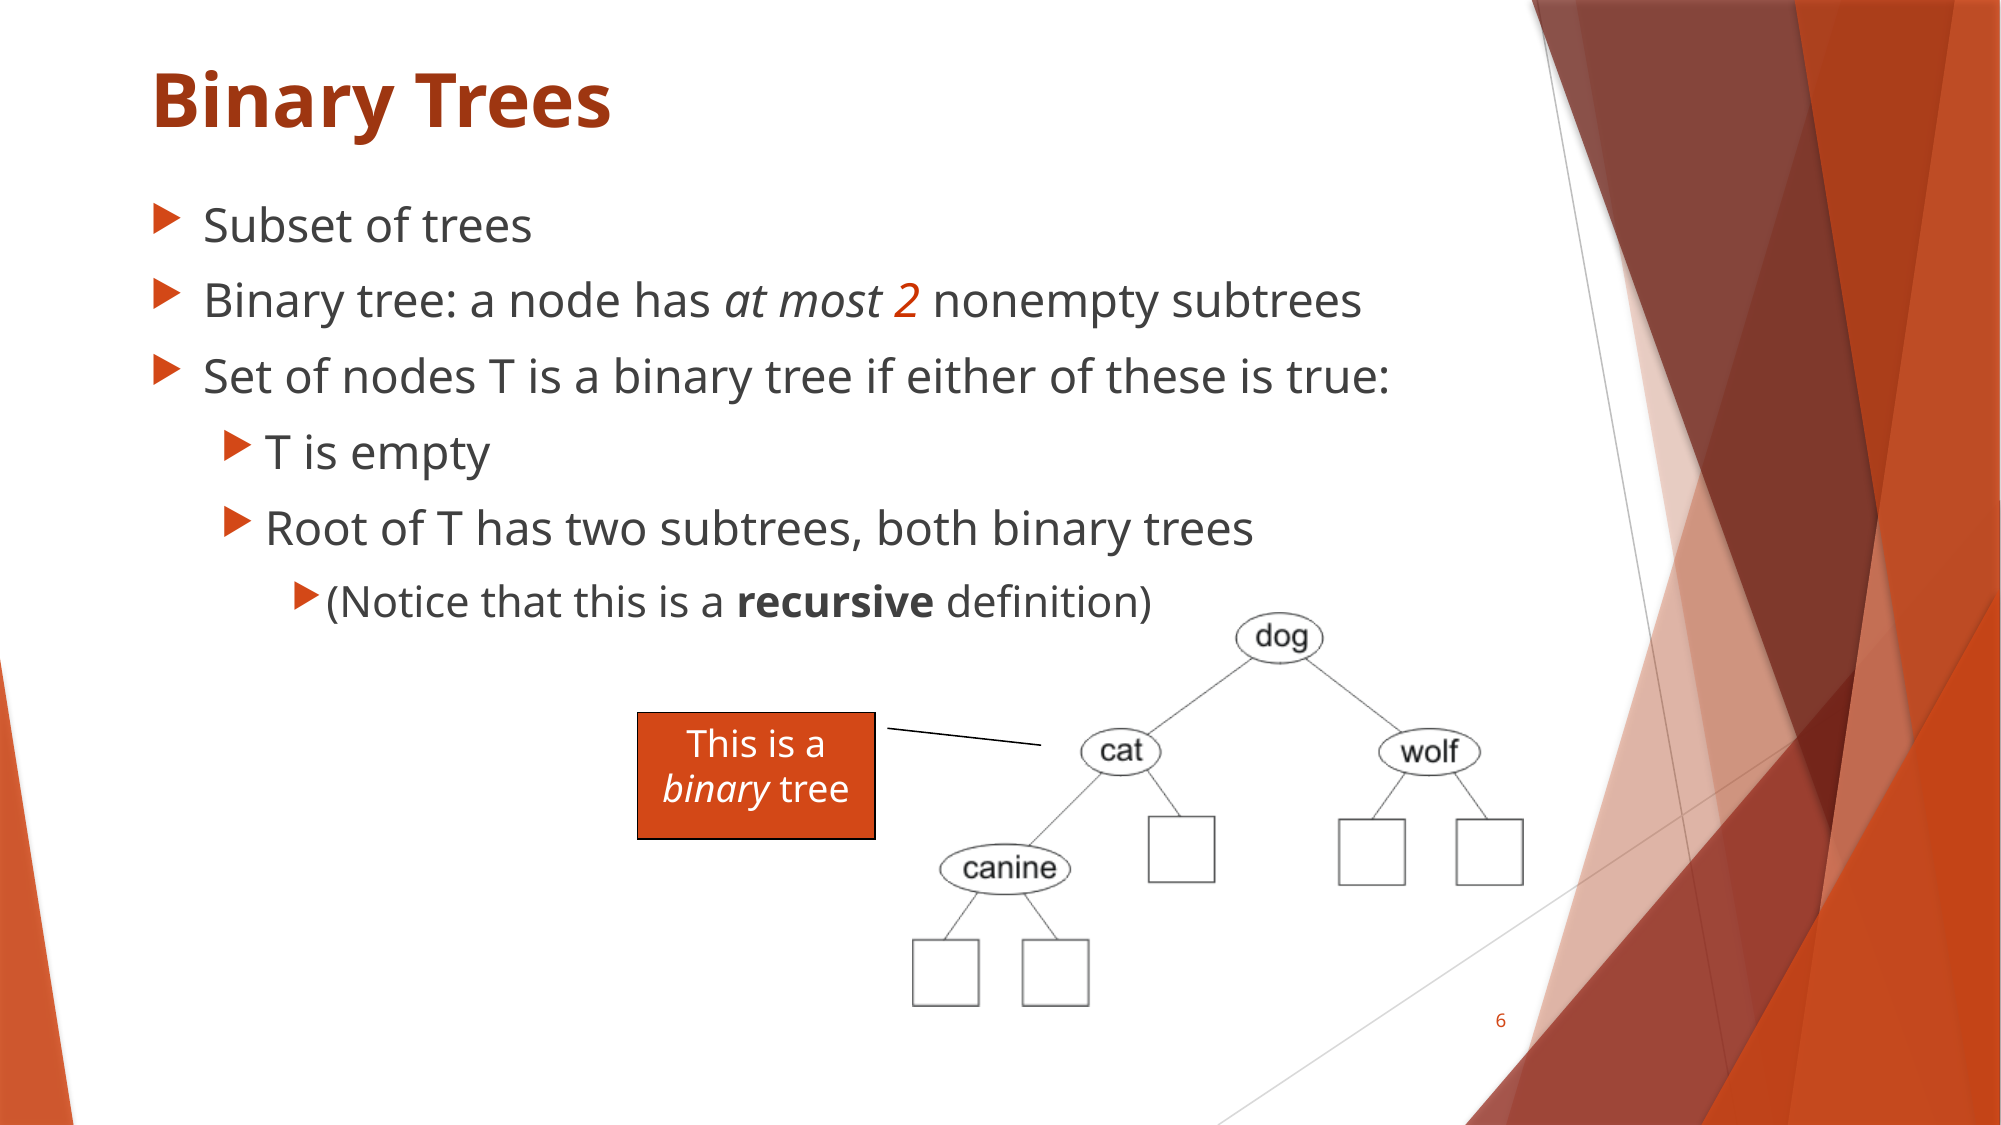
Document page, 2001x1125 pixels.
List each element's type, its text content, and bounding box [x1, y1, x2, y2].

text_box This is a binary tree [637, 712, 875, 840]
picture [911, 611, 1524, 1007]
list Subset of trees Binary tree: a node has at most 2 nonempty subtrees Set of nodes T is a binary tree if either of these is true: T is empty Root of T has two subtrees, both binary trees (Notice that this is a recursive definition) [135, 187, 1750, 638]
slide_number 6 [1409, 1015, 1522, 1051]
title Binary Trees [135, 45, 1675, 175]
